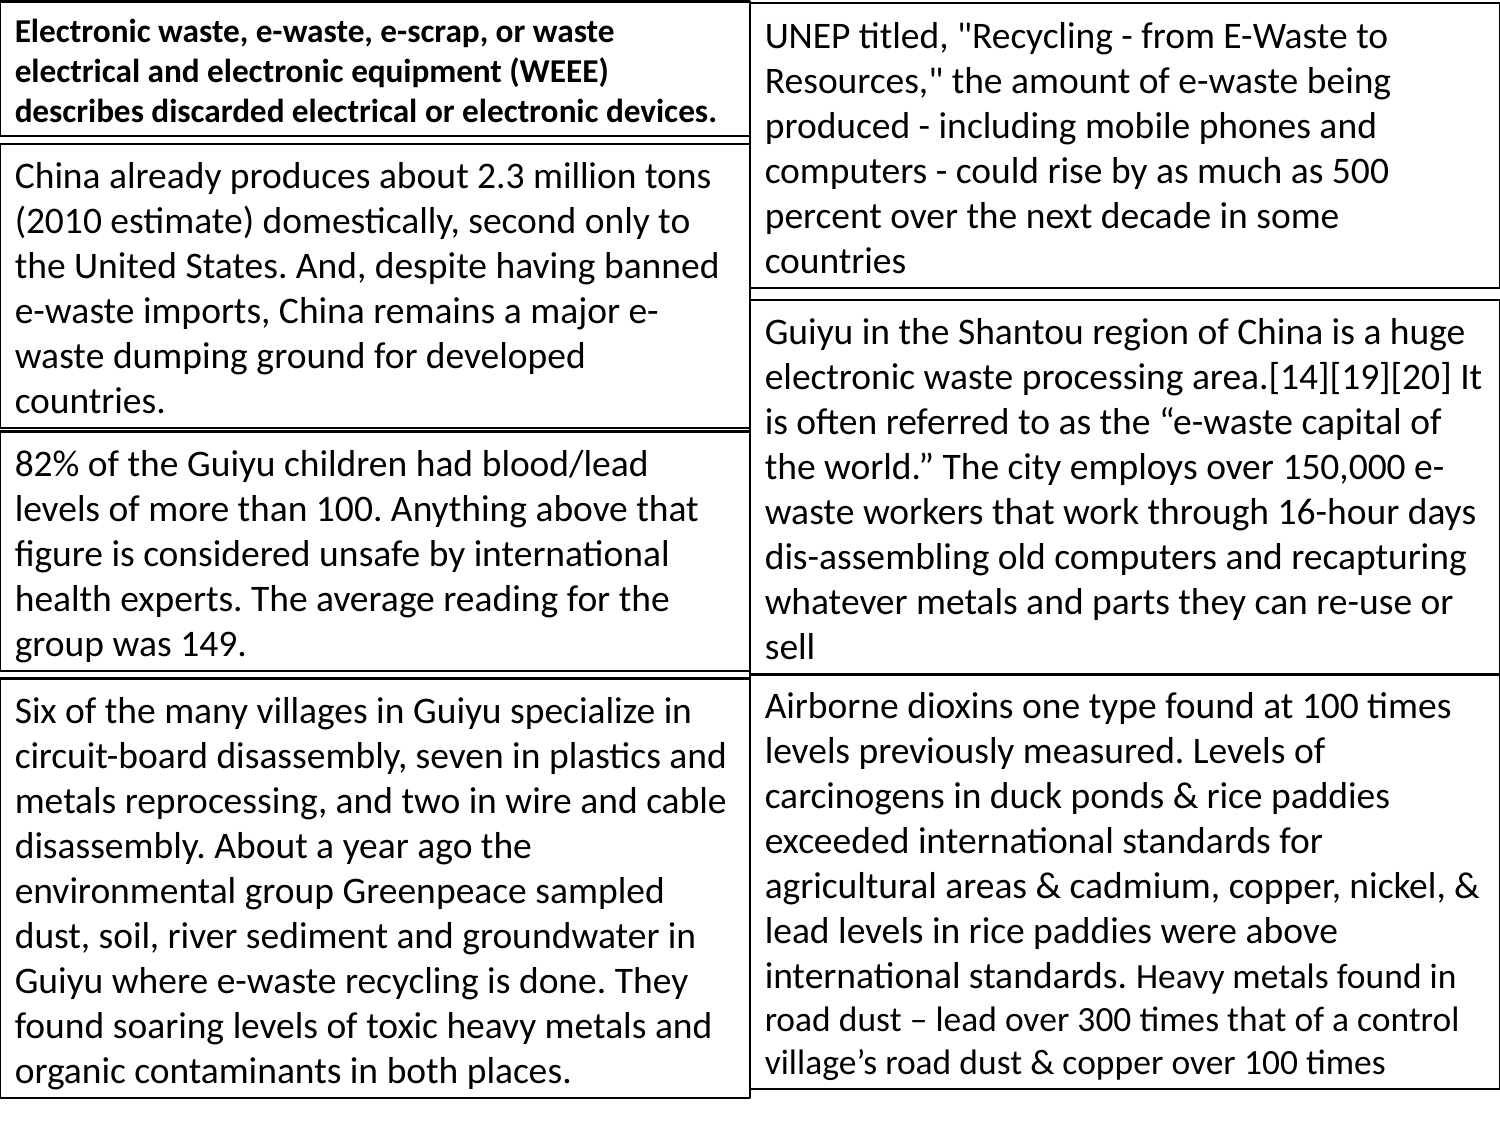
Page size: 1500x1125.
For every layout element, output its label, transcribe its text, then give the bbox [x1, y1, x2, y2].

text_box 82% of the Guiyu children had blood/lead levels of more than 100. Anything above that figure is considered unsafe by international health experts. The average reading for the group was 149. [0, 431, 750, 672]
text_box China already produces about 2.3 million tons (2010 estimate) domestically, second only to the United States. And, despite having banned e-waste imports, China remains a major e-waste dumping ground for developed countries. [0, 143, 750, 429]
text_box Electronic waste, e-waste, e-scrap, or waste electrical and electronic equipment (WEEE) describes discarded electrical or electronic devices. [0, 1, 750, 136]
text_box Airborne dioxins one type found at 100 times levels previously measured. Levels of carcinogens in duck ponds & rice paddies exceeded international standards for agricultural areas & cadmium, copper, nickel, & lead levels in rice paddies were above international standards. Heavy metals found in road dust – lead over 300 times that of a control village’s road dust & copper over 100 times [749, 673, 1500, 1089]
text_box Six of the many villages in Guiyu specialize in circuit-board disassembly, seven in plastics and metals reprocessing, and two in wire and cable disassembly. About a year ago the environmental group Greenpeace sampled dust, soil, river sediment and groundwater in Guiyu where e-waste recycling is done. They found soaring levels of toxic heavy metals and organic contaminants in both places. [0, 678, 750, 1099]
text_box Guiyu in the Shantou region of China is a huge electronic waste processing area.[14][19][20] It is often referred to as the “e-waste capital of the world.” The city employs over 150,000 e-waste workers that work through 16-hour days dis-assembling old computers and recapturing whatever metals and parts they can re-use or sell [749, 299, 1500, 673]
text_box UNEP titled, "Recycling - from E-Waste to Resources," the amount of e-waste being produced - including mobile phones and computers - could rise by as much as 500 percent over the next decade in some countries [749, 3, 1500, 289]
